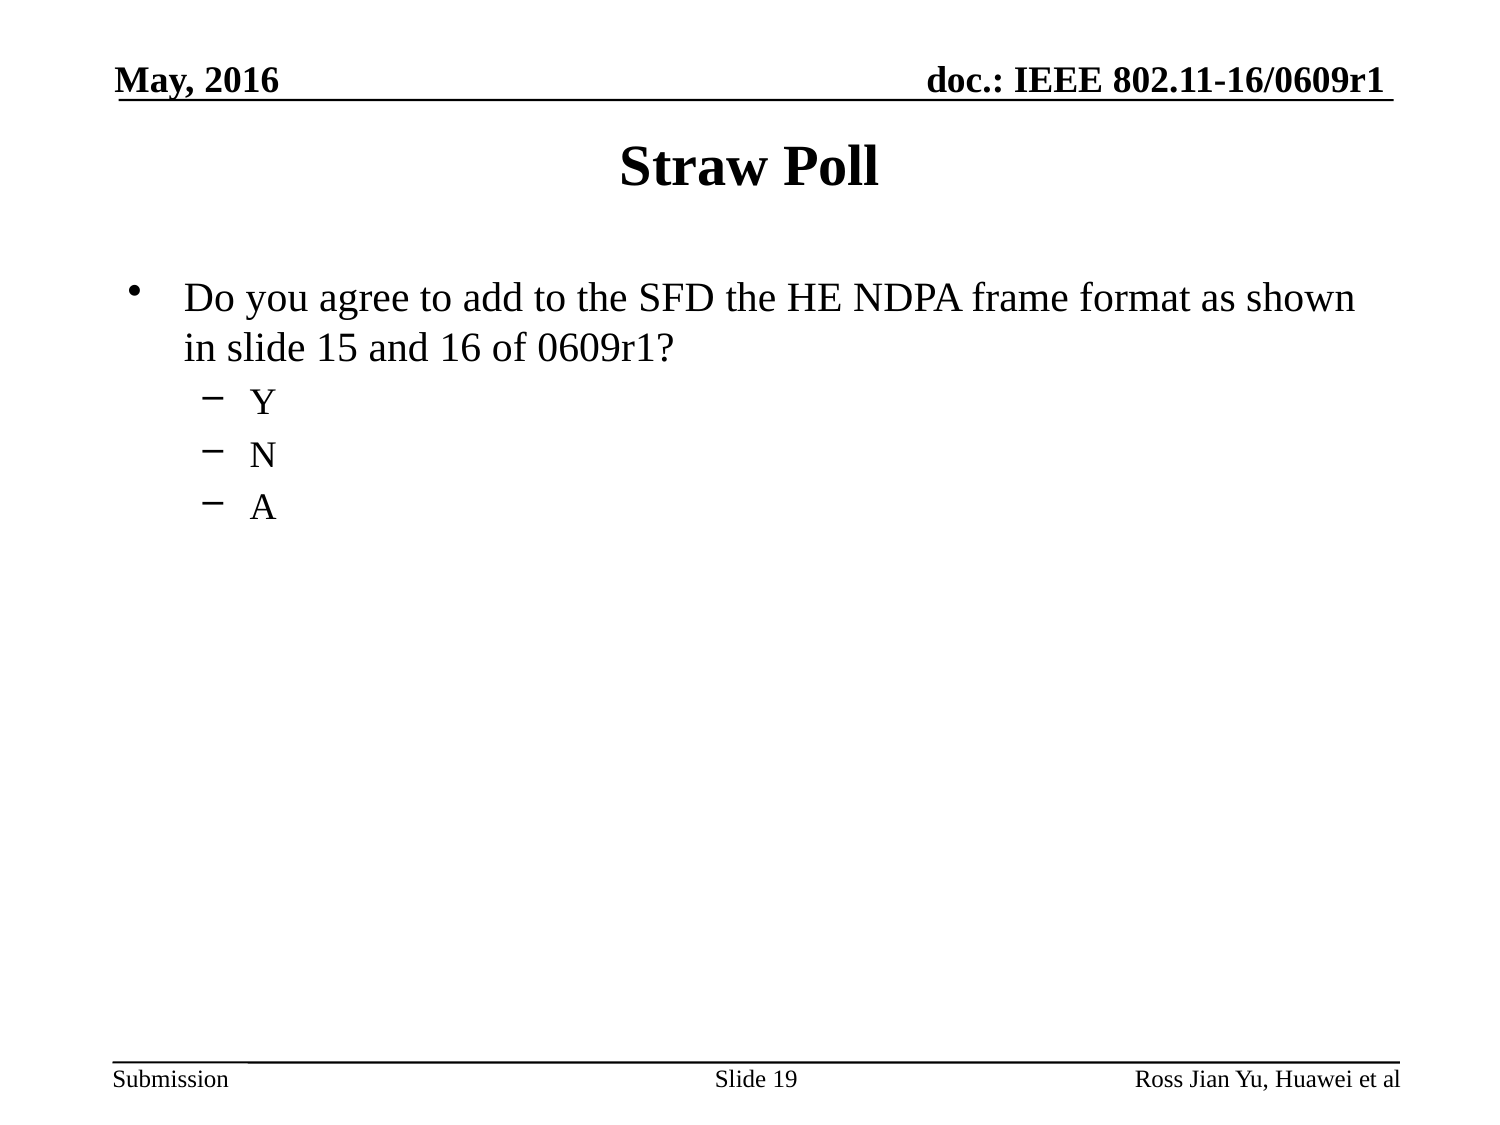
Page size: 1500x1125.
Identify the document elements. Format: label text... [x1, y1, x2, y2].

list Do you agree to add to the SFD the HE NDPA frame format as shown in slide 15 and 16 of 0609r1? Y N A [112, 262, 1388, 1001]
title Straw Poll [112, 112, 1388, 213]
slide_number Slide 19 [712, 1061, 800, 1093]
footer Ross Jian Yu, Huawei et al [1131, 1061, 1402, 1093]
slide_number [114, 54, 281, 101]
